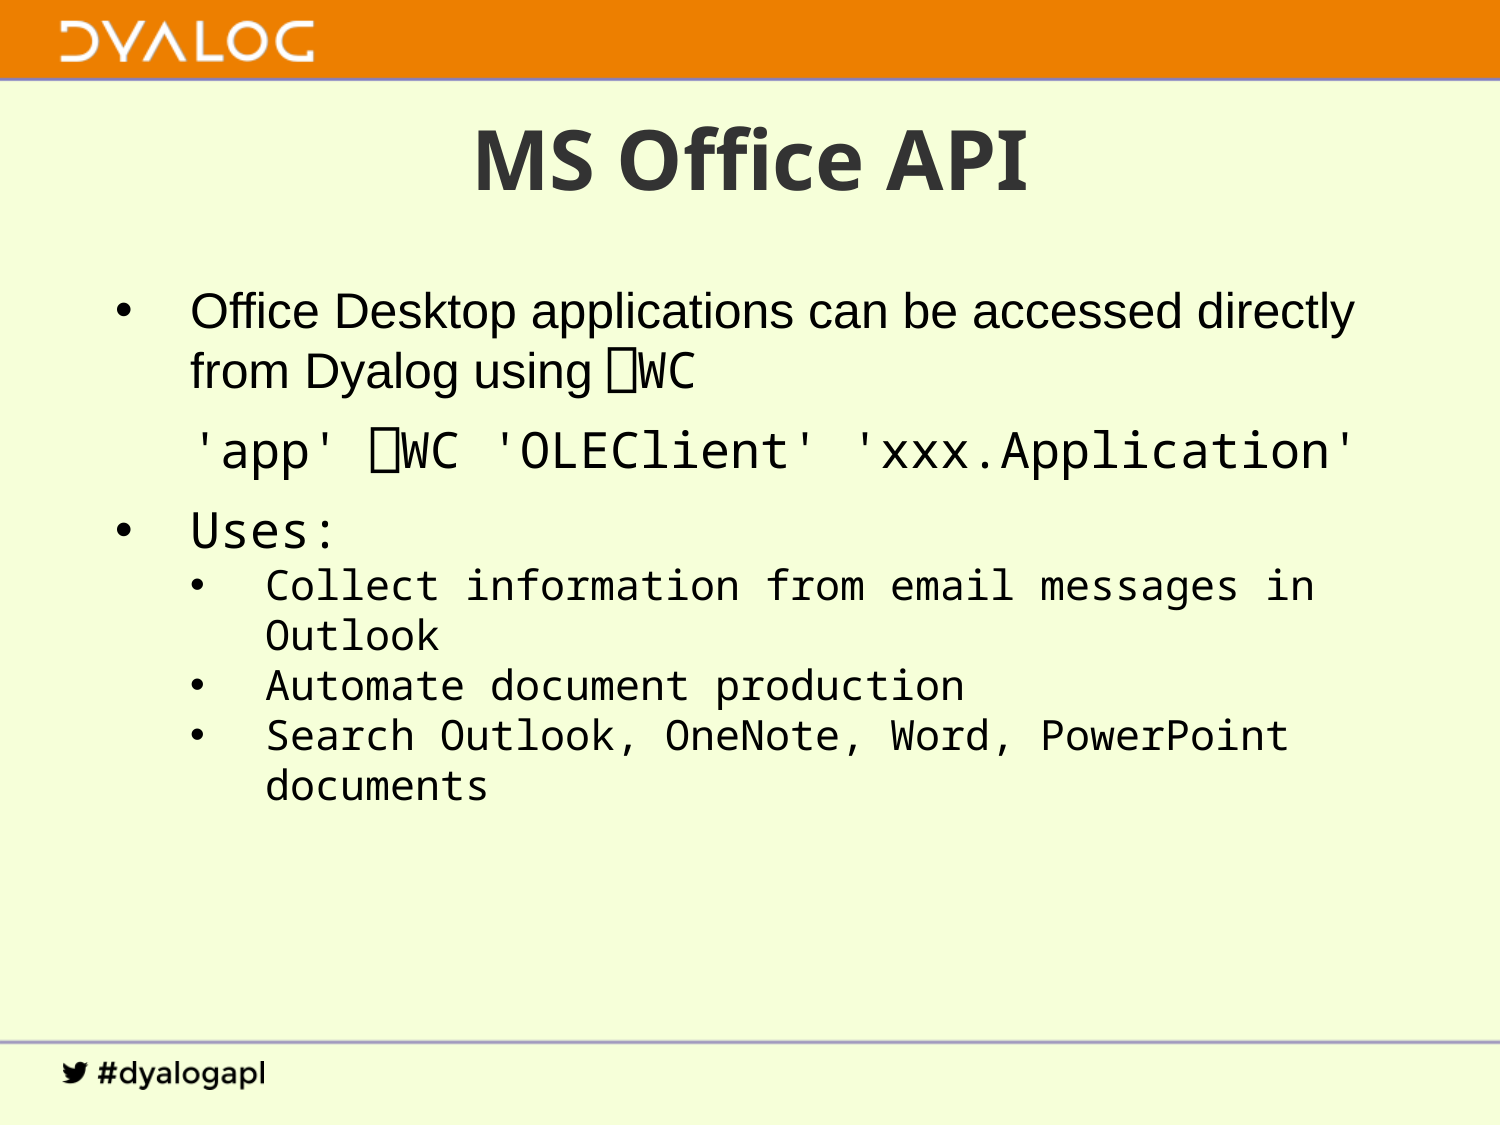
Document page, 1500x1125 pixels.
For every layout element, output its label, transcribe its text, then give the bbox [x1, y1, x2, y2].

title MS Office API [112, 99, 1388, 268]
subtitle Office Desktop applications can be accessed directly from Dyalog using ⎕WC 'app' ⎕WC 'OLEClient' 'xxx.Application' Uses: Collect information from email messages in Outlook Automate document production Search Outlook, OneNote, Word, PowerPoint documents [100, 271, 1412, 992]
picture [0, 0, 1500, 1125]
